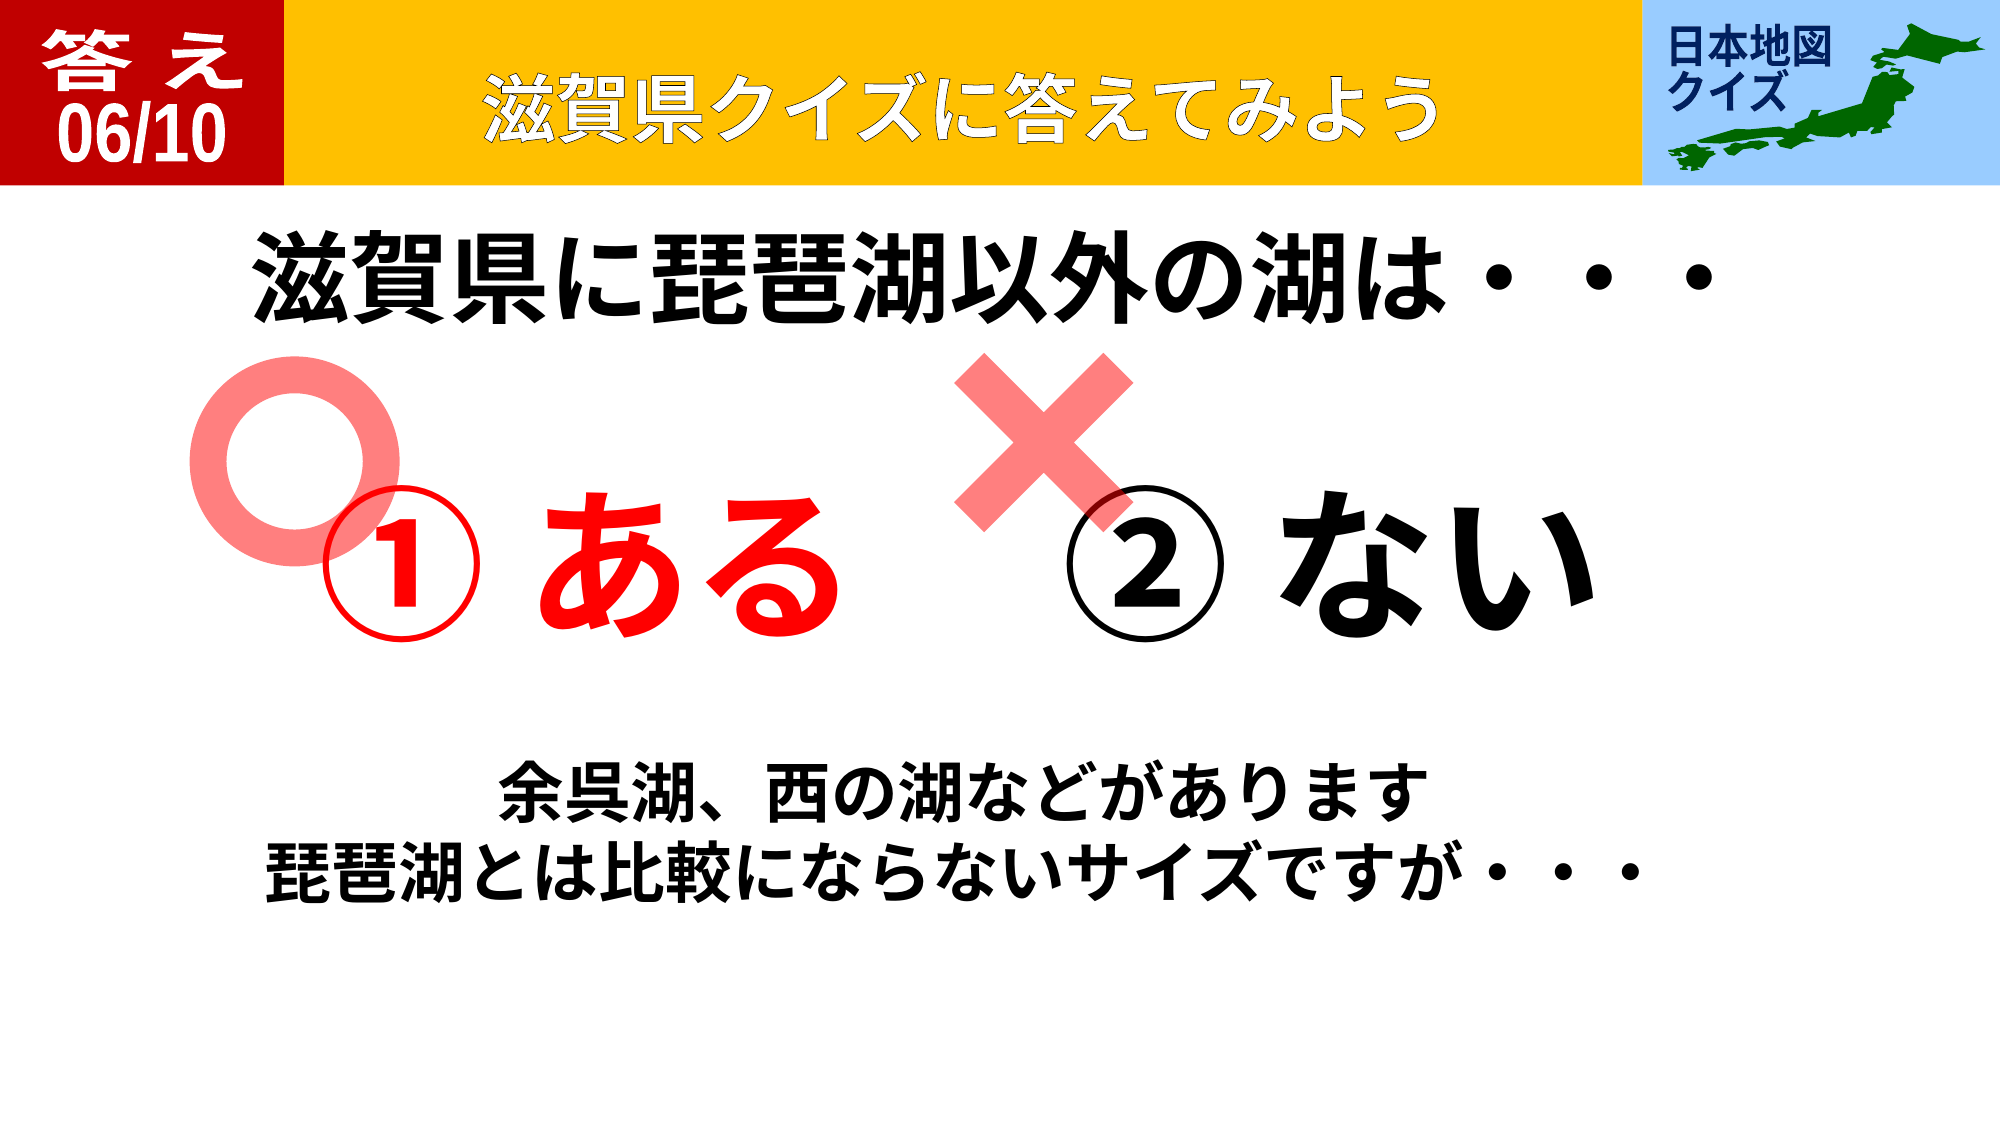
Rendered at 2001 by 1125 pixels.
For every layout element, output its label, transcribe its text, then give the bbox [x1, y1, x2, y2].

text_box [954, 352, 1134, 533]
text_box 余呉湖、西の湖などがあります 琵琶湖とは比較にならないサイズですが・・・ [250, 743, 1680, 918]
text_box ①ある [303, 453, 874, 669]
text_box 滋賀県に琵琶湖以外の湖は・・・ [235, 208, 1765, 343]
text_box [189, 356, 400, 567]
text_box ②ない [1047, 453, 1618, 669]
